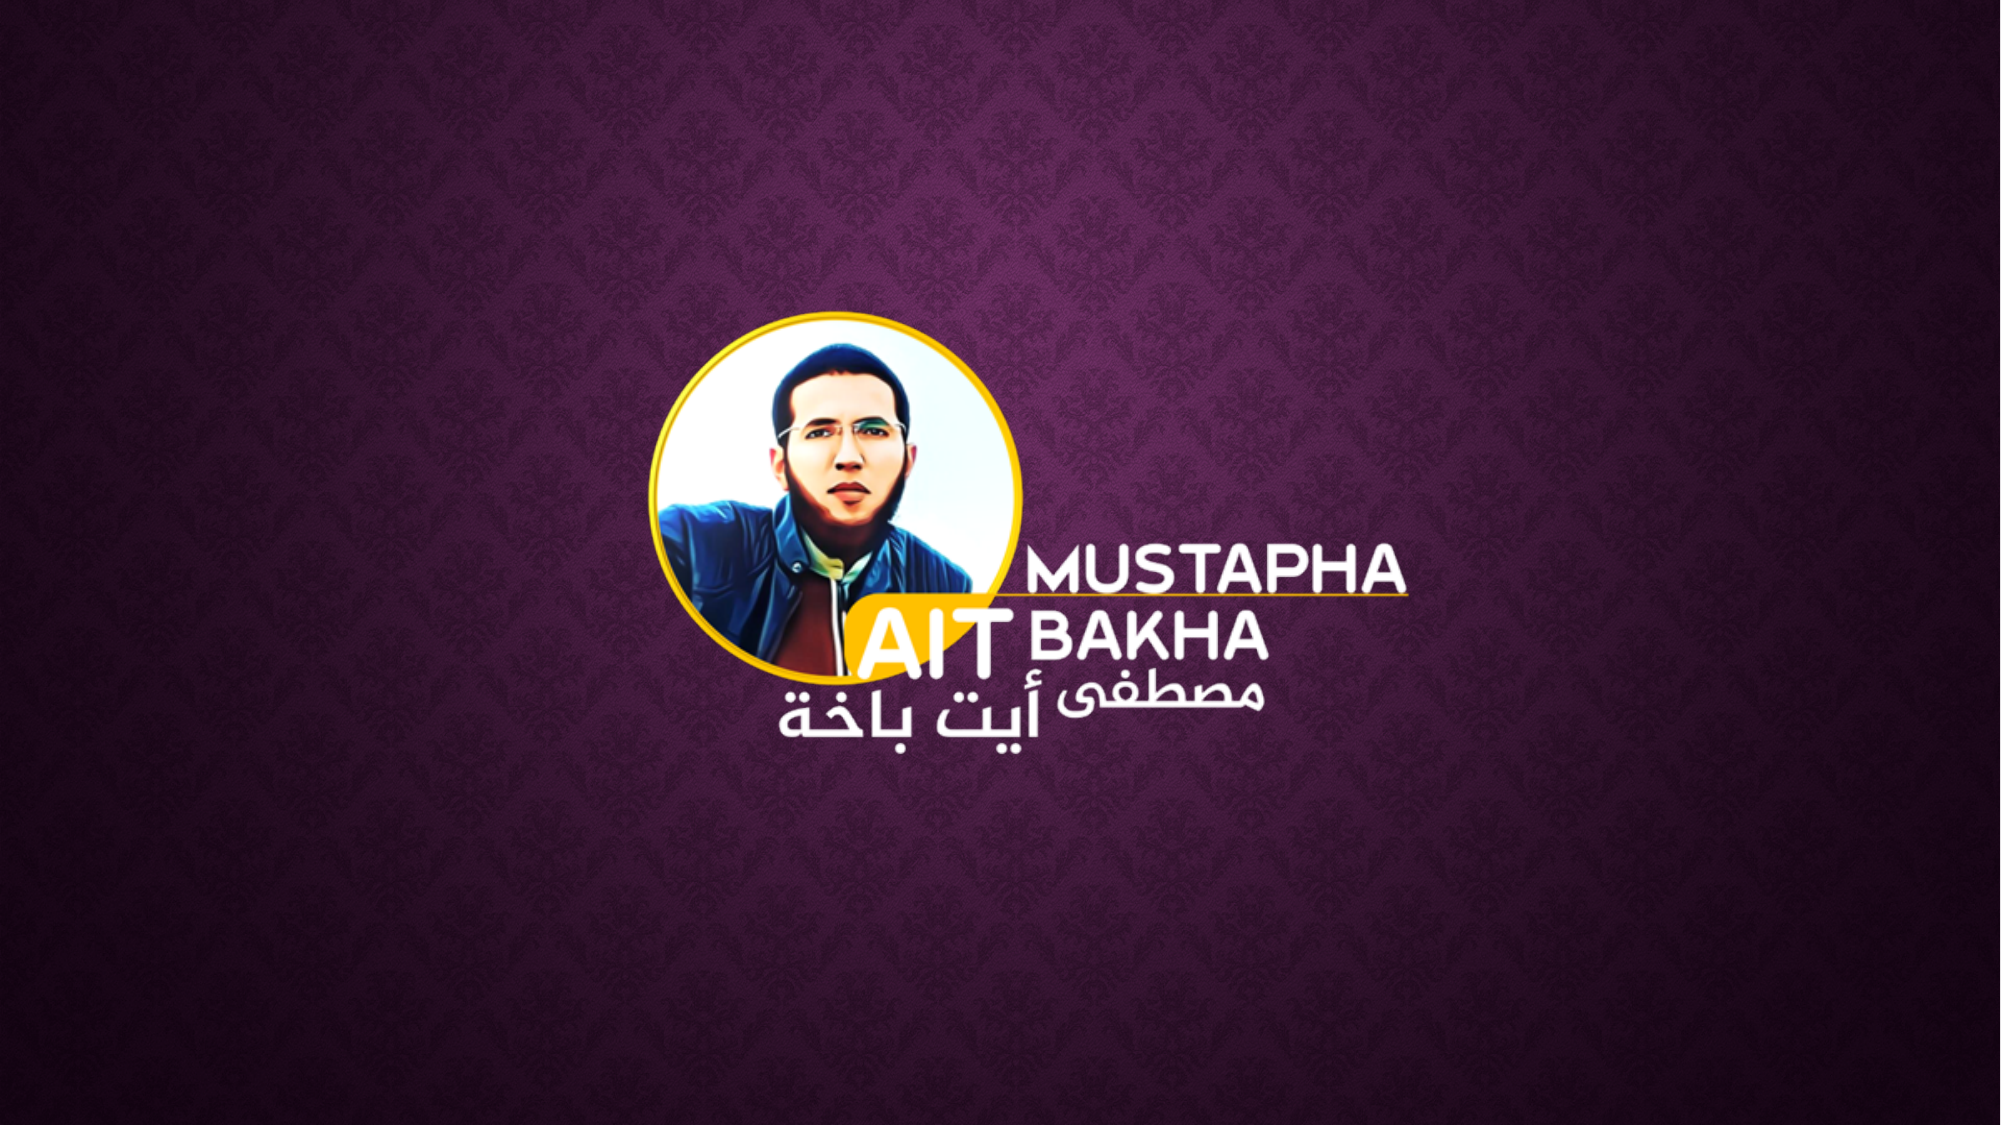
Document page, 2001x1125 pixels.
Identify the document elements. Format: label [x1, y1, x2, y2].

picture [645, 308, 1459, 799]
